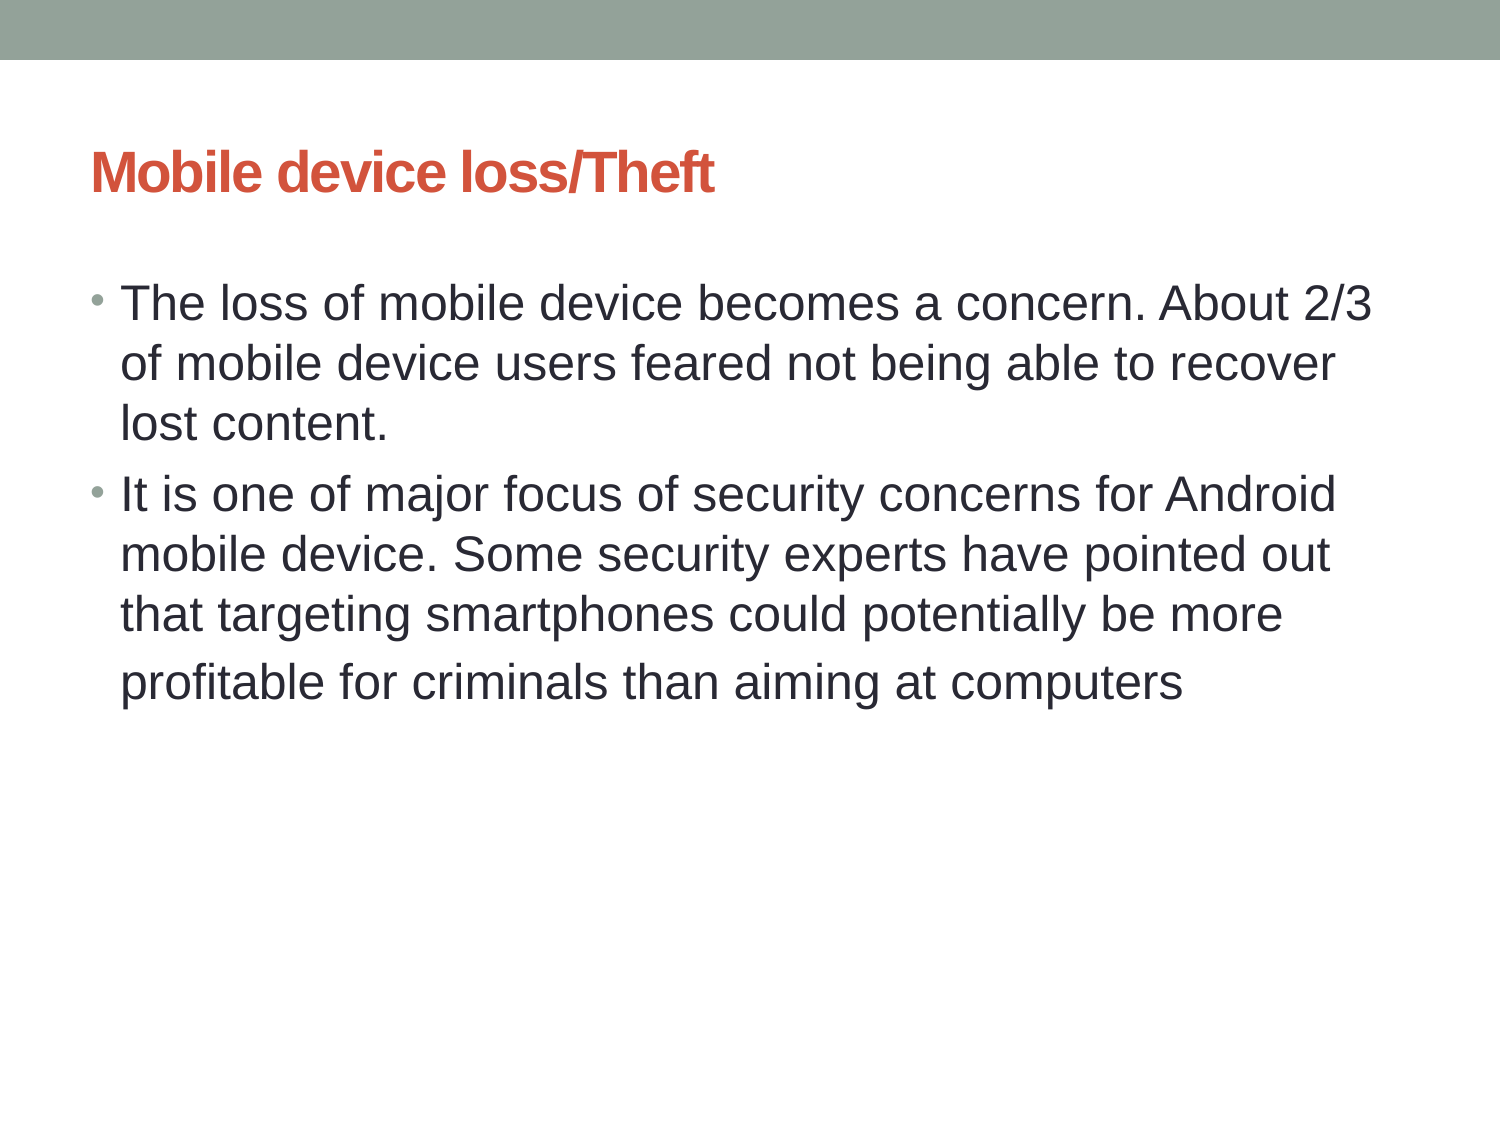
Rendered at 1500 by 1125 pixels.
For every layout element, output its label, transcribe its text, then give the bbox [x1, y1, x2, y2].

list The loss of mobile device becomes a concern. About 2/3 of mobile device users feared not being able to recover lost content. It is one of major focus of security concerns for Android mobile device. Some security experts have pointed out that targeting smartphones could potentially be more profitable for criminals than aiming at computers [75, 262, 1425, 1063]
title Mobile device loss/Theft [75, 87, 1425, 250]
